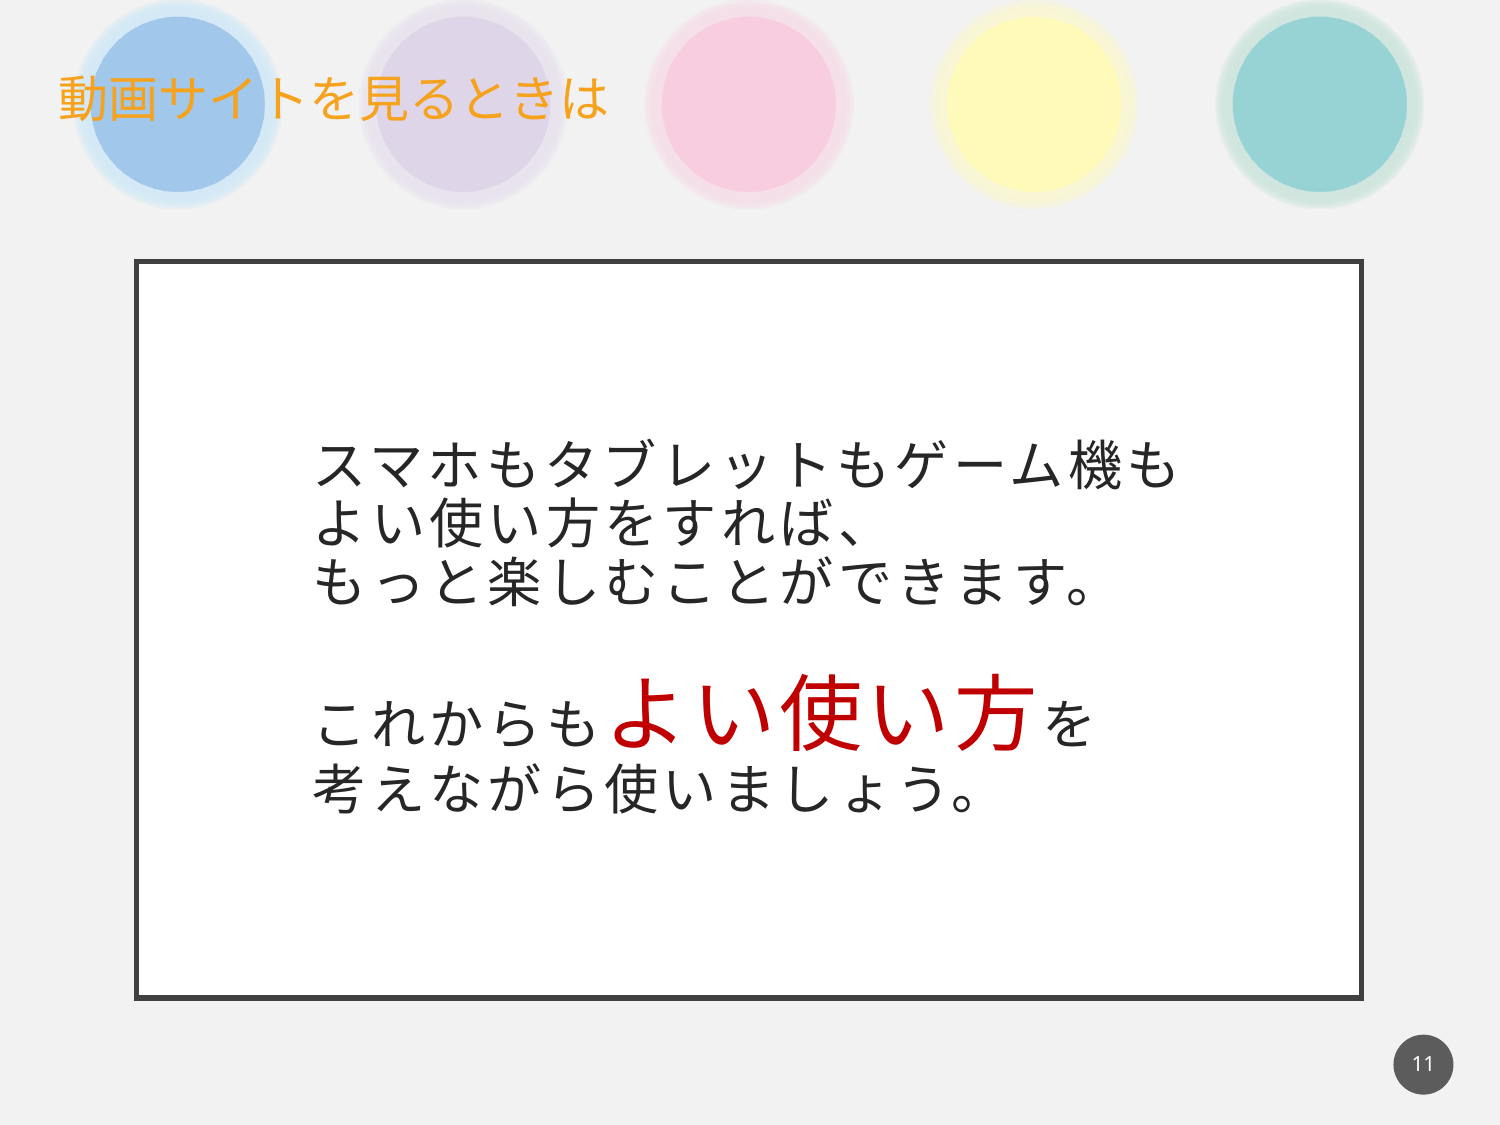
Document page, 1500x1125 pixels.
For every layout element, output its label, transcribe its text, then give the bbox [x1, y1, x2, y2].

title スマホもタブレットもゲーム機も よい使い方をすれば、 もっと楽しむことができます。 これからもよい使い方を 考えながら使いましょう。 [134, 259, 1364, 1001]
slide_number 11 [1393, 1034, 1454, 1095]
picture [73, 0, 1424, 209]
